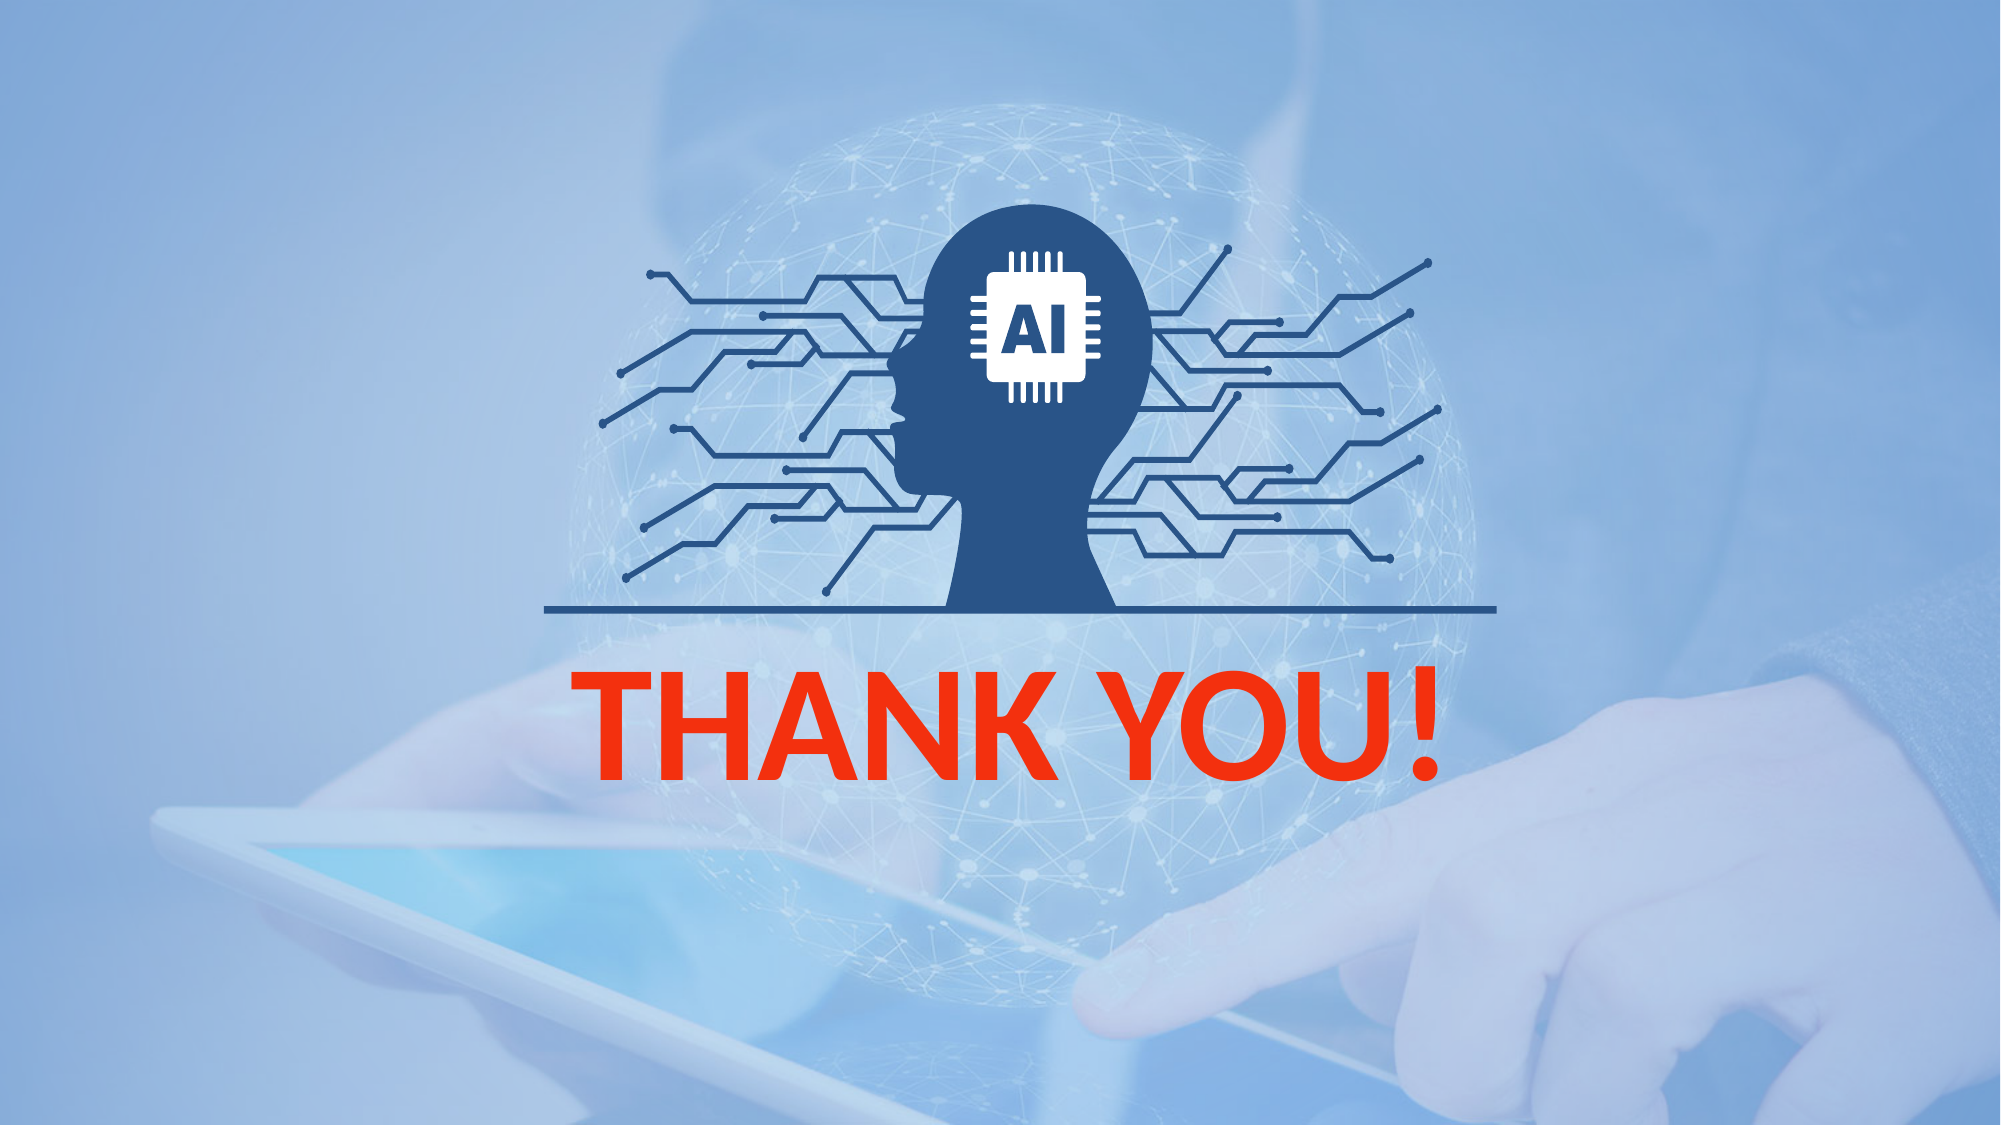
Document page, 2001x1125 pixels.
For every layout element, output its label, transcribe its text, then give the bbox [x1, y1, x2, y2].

text_box THANK YOU! [543, 614, 1497, 814]
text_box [543, 204, 1497, 614]
